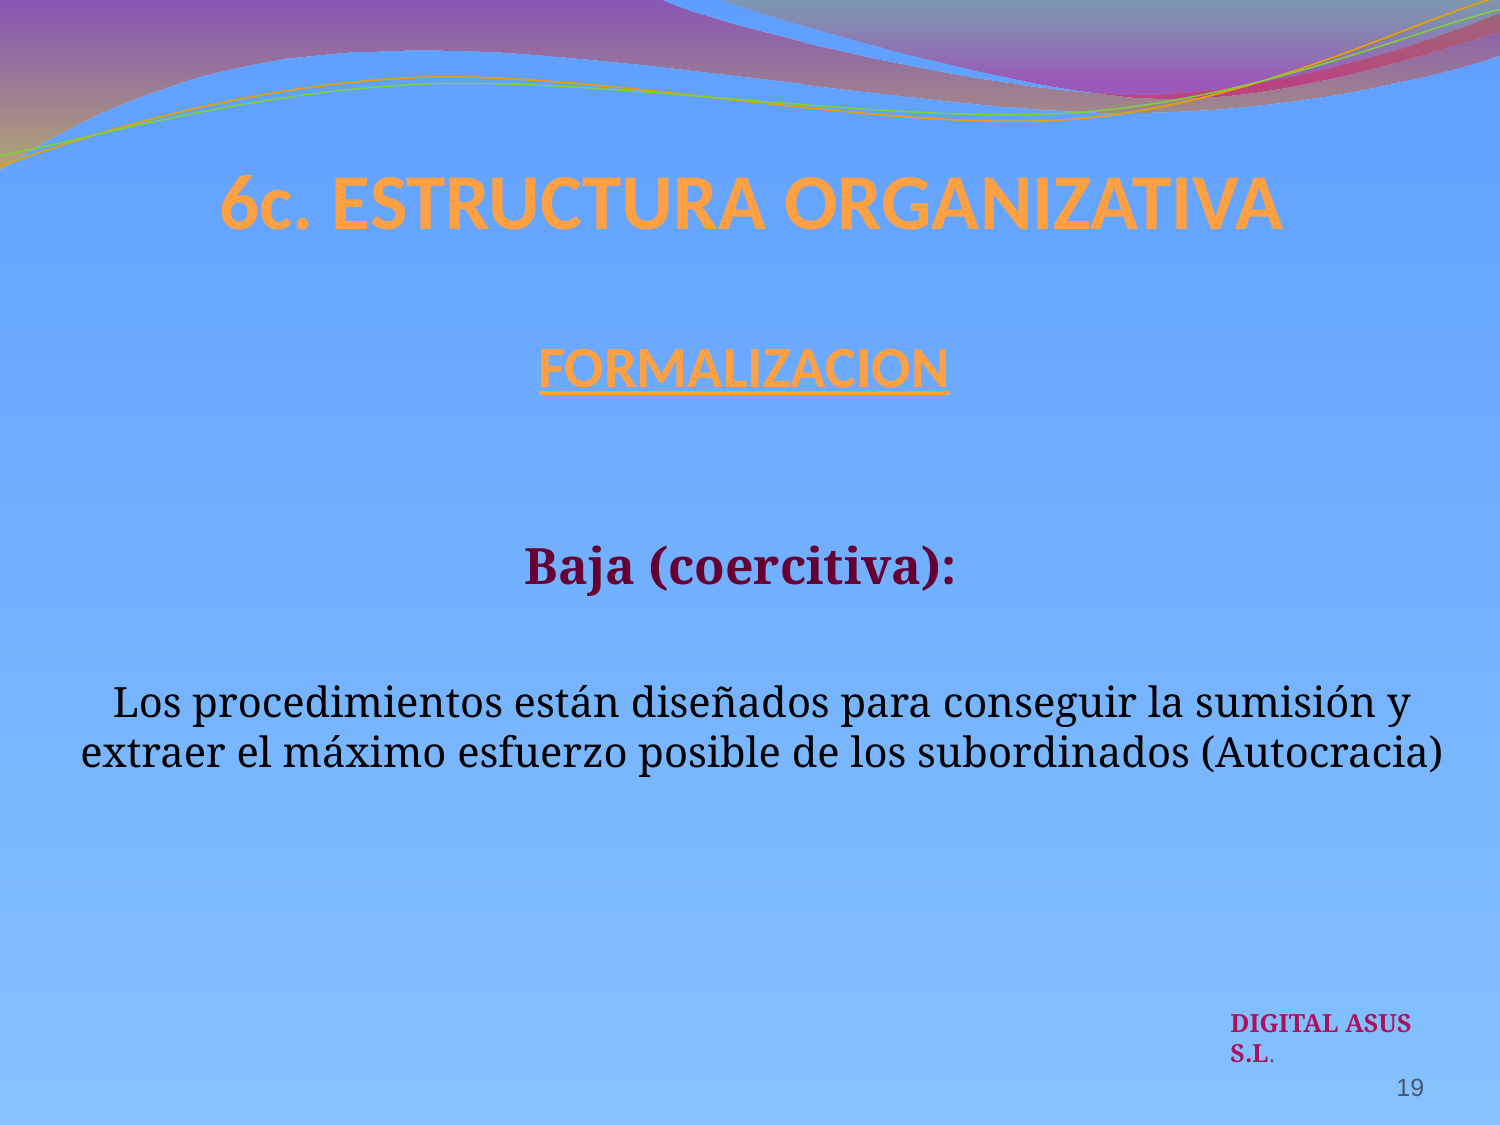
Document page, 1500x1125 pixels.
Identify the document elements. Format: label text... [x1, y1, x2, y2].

text_box Los procedimientos están diseñados para conseguir la sumisión y extraer el máximo esfuerzo posible de los subordinados (Autocracia) [64, 668, 1459, 784]
text_box FORMALIZACION [430, 326, 1057, 400]
text_box 6c. ESTRUCTURA ORGANIZATIVA [76, 137, 1427, 246]
text_box Baja (coercitiva): [510, 527, 973, 602]
text_box DIGITAL ASUS S.L. [1230, 1019, 1453, 1068]
slide_number 19 [1074, 1023, 1425, 1102]
text_box Flexibilidad: [704, 13, 773, 18]
